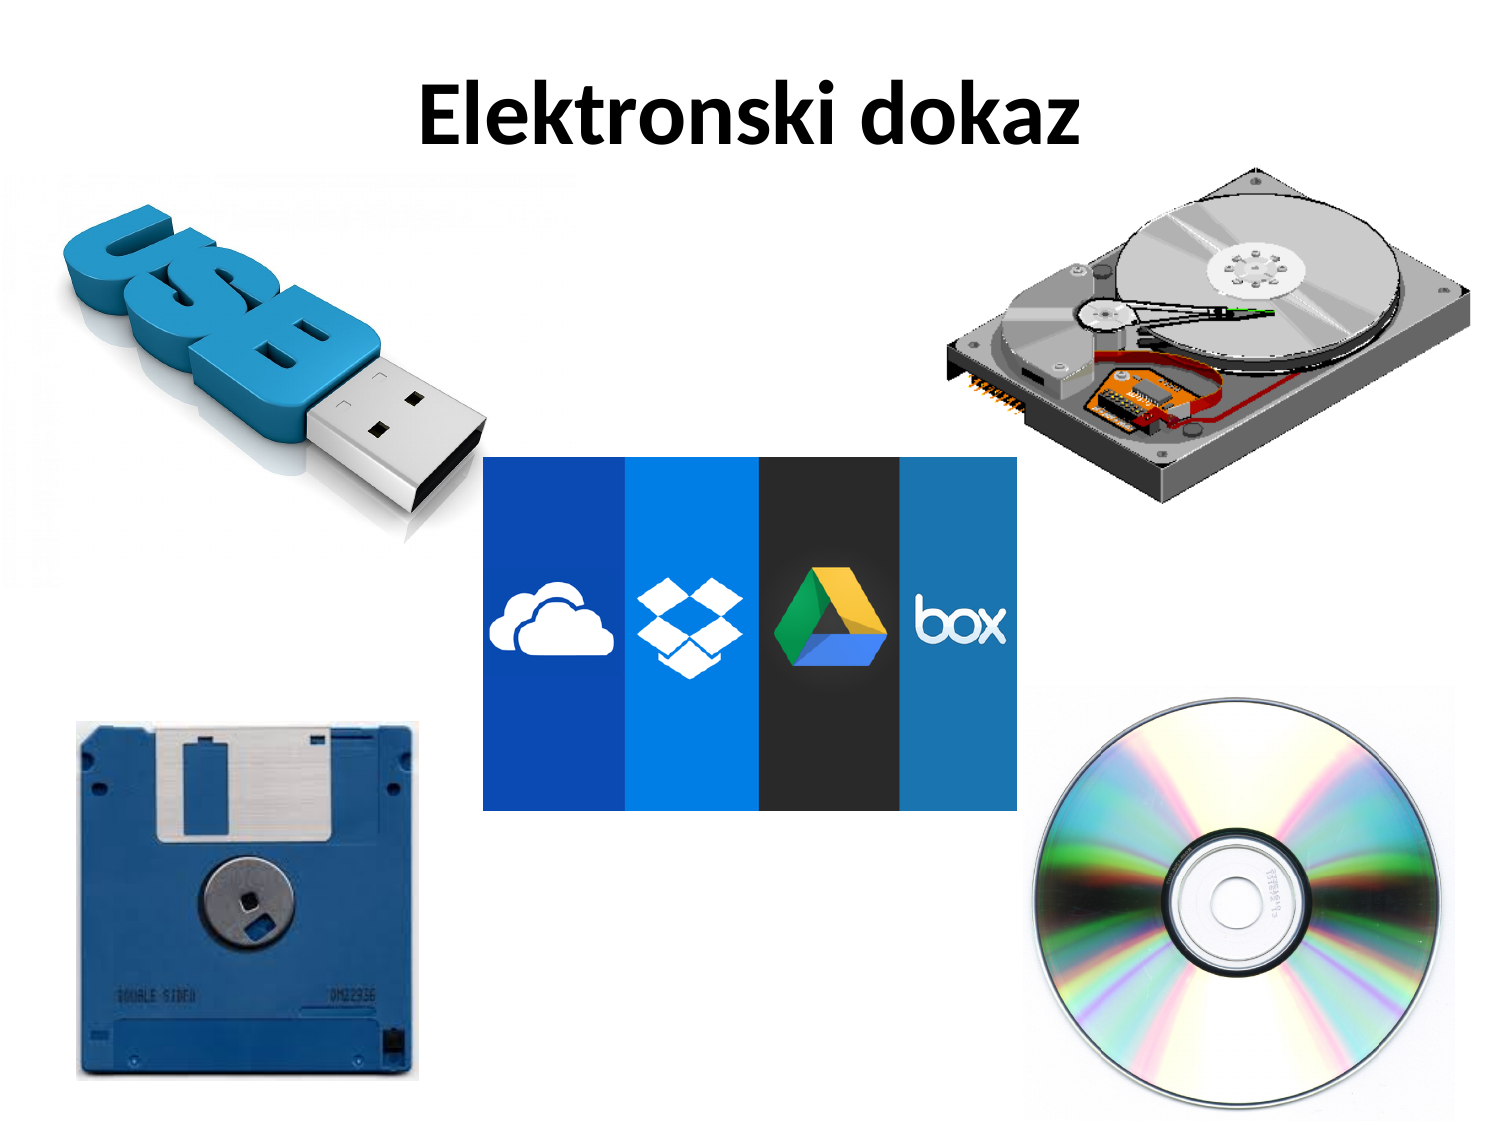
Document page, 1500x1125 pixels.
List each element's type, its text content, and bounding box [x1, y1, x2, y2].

title Elektronski dokaz [75, 45, 1425, 233]
picture [1023, 686, 1455, 1122]
picture [1, 141, 1486, 811]
picture [76, 720, 420, 1081]
